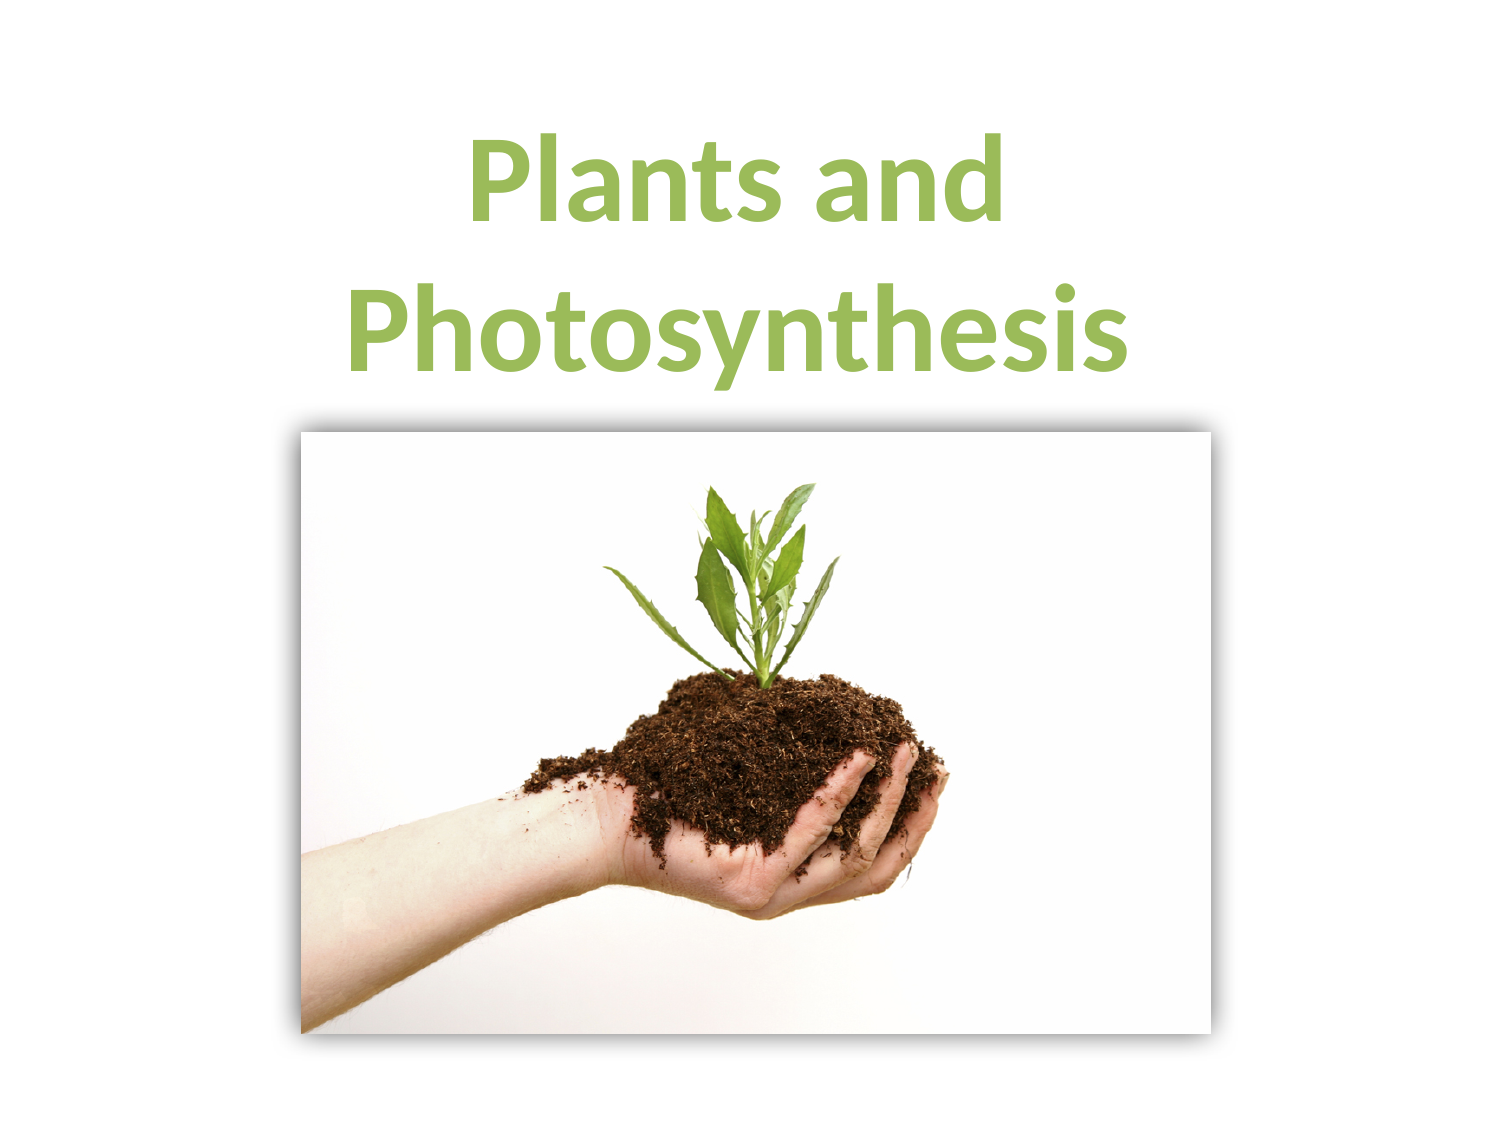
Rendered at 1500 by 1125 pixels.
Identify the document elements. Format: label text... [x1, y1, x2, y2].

title Plants and Photosynthesis [100, 125, 1376, 367]
picture [300, 432, 1211, 1034]
